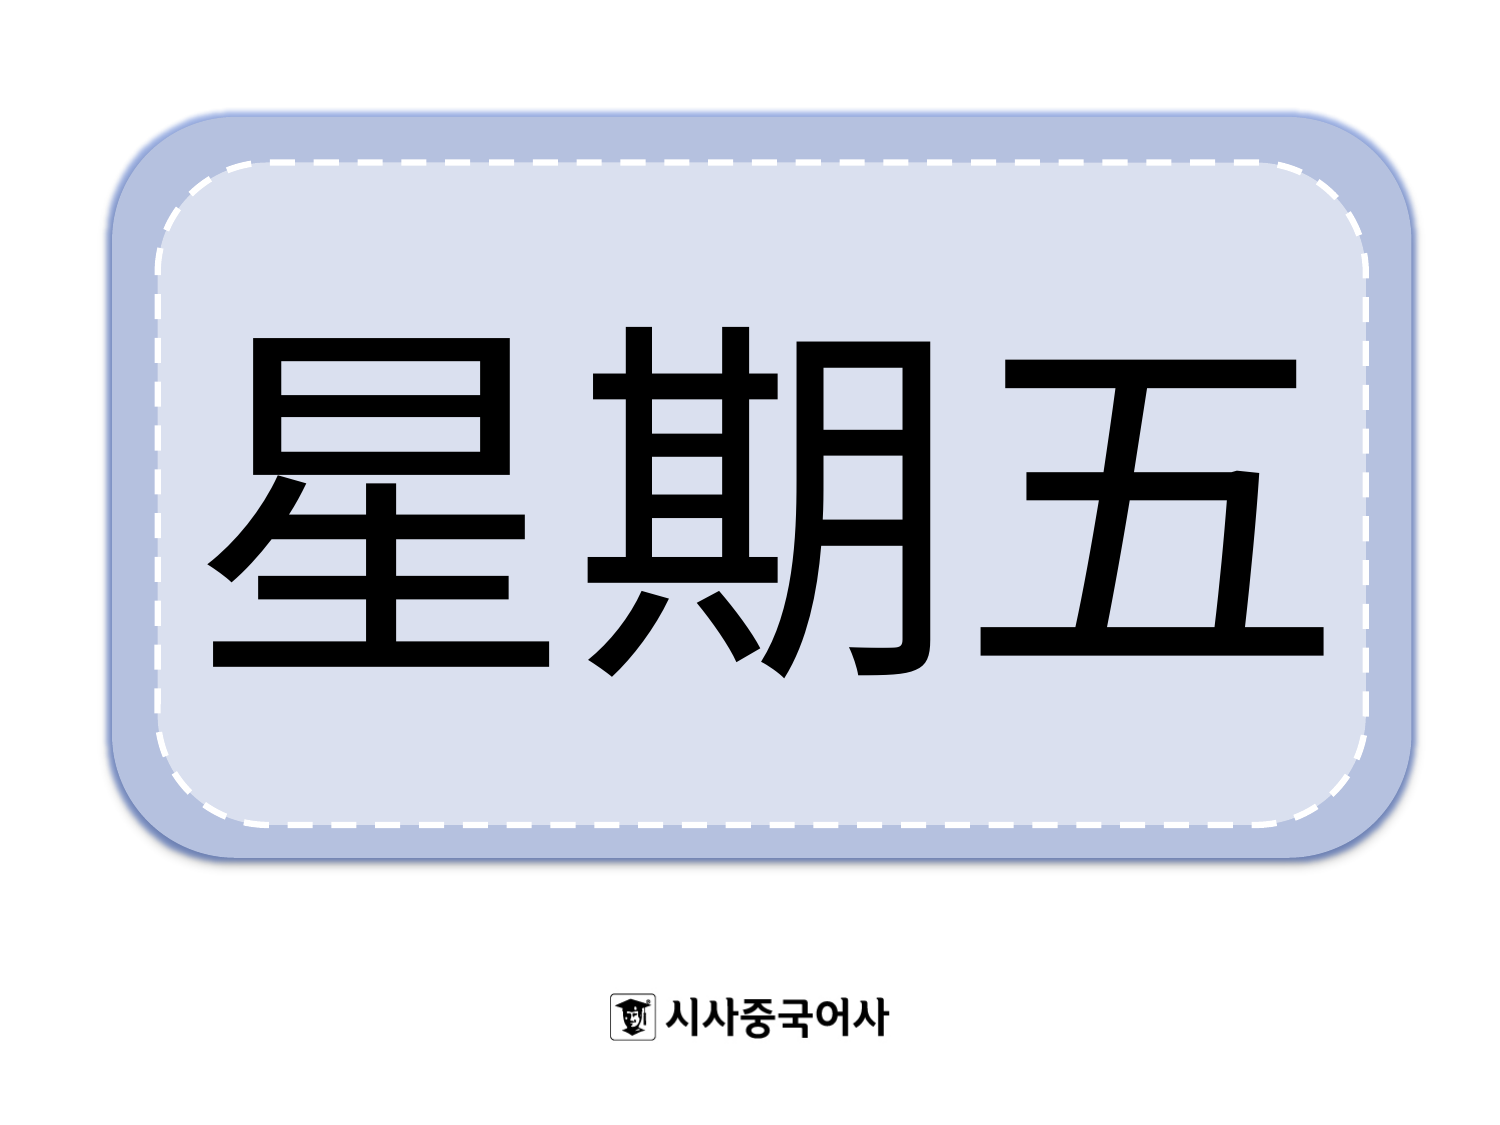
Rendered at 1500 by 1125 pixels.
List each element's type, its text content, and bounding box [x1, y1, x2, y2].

picture [602, 987, 898, 1047]
text_box 星期五 [162, 160, 1371, 824]
